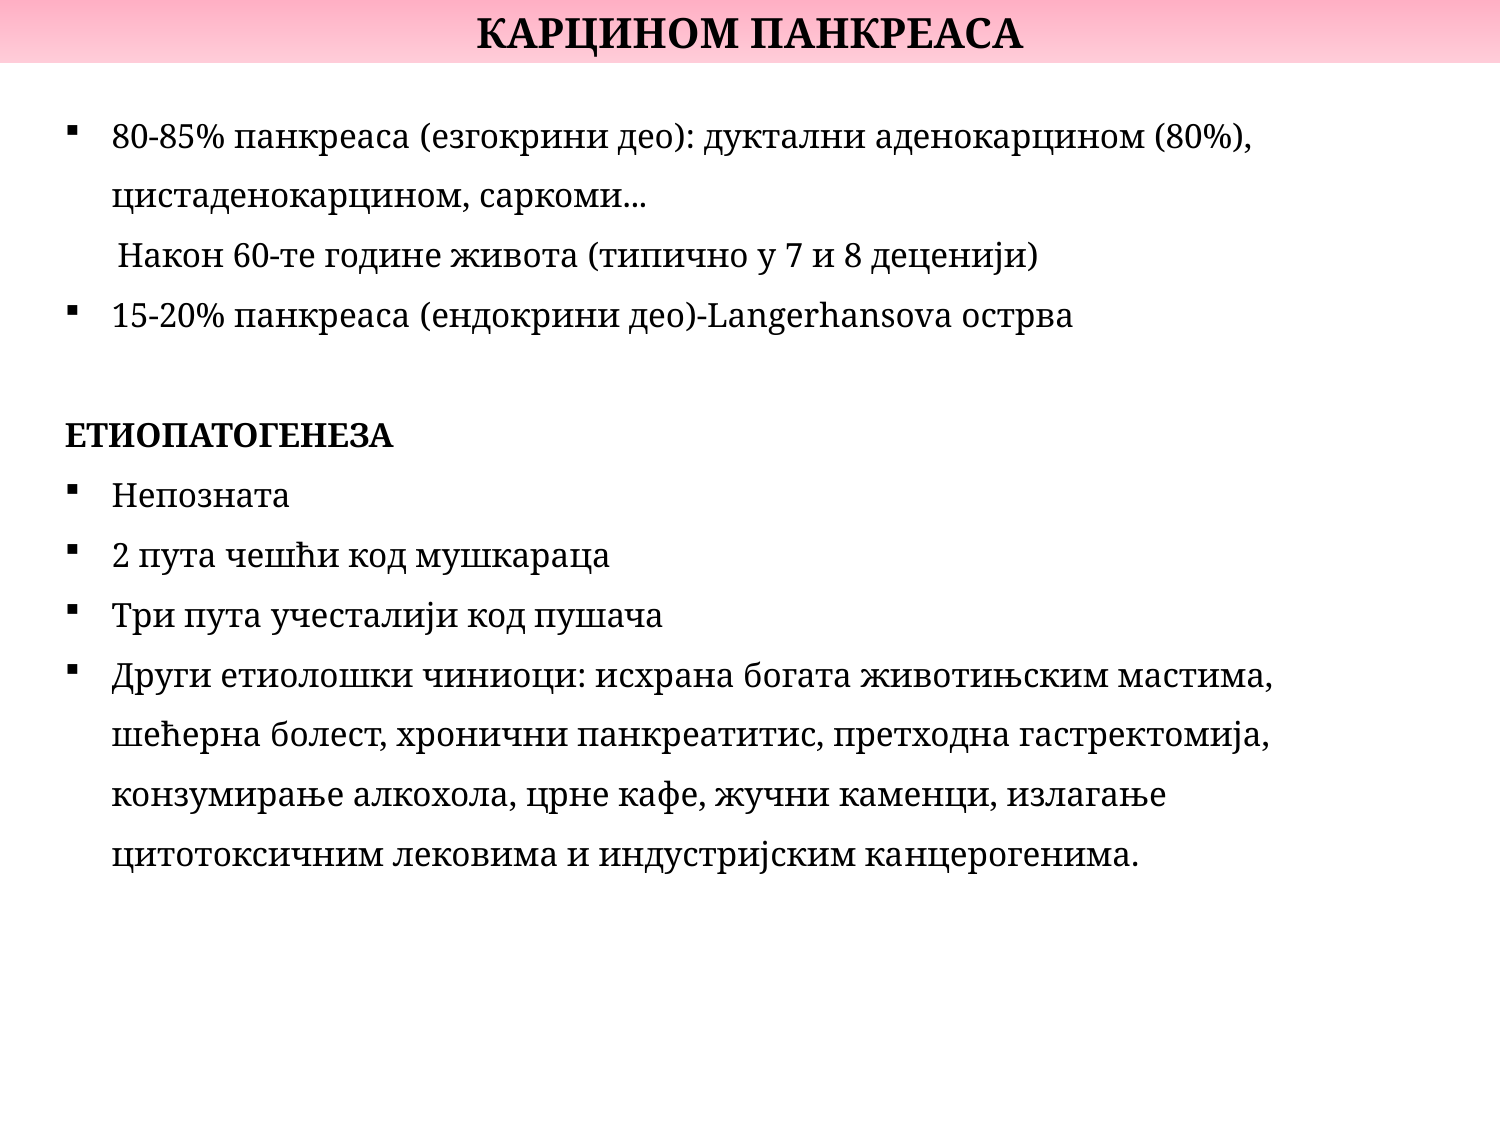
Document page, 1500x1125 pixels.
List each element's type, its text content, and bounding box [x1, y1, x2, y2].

text_box 80-85% панкреаса (езгокрини део): дуктални аденокарцином (80%), цистаденокарцином, саркоми... Након 60-те године живота (типично у 7 и 8 деценији) 15-20% панкреаса (ендокрини део)-Langerhansova острва ЕТИОПАТОГЕНЕЗА Непозната 2 пута чешћи код мушкараца Три пута учесталији код пушача Други етиолошки чиниоци: исхрана богата животињским мастима, шећерна болест, хронични панкреатитис, претходна гастректомија, конзумирање алкохола, црне кафе, жучни каменци, излагање цитотоксичним лековима и индустријским канцерогенима. [50, 87, 1438, 941]
text_box КАРЦИНОМ ПАНКРЕАСА [0, 0, 1500, 63]
